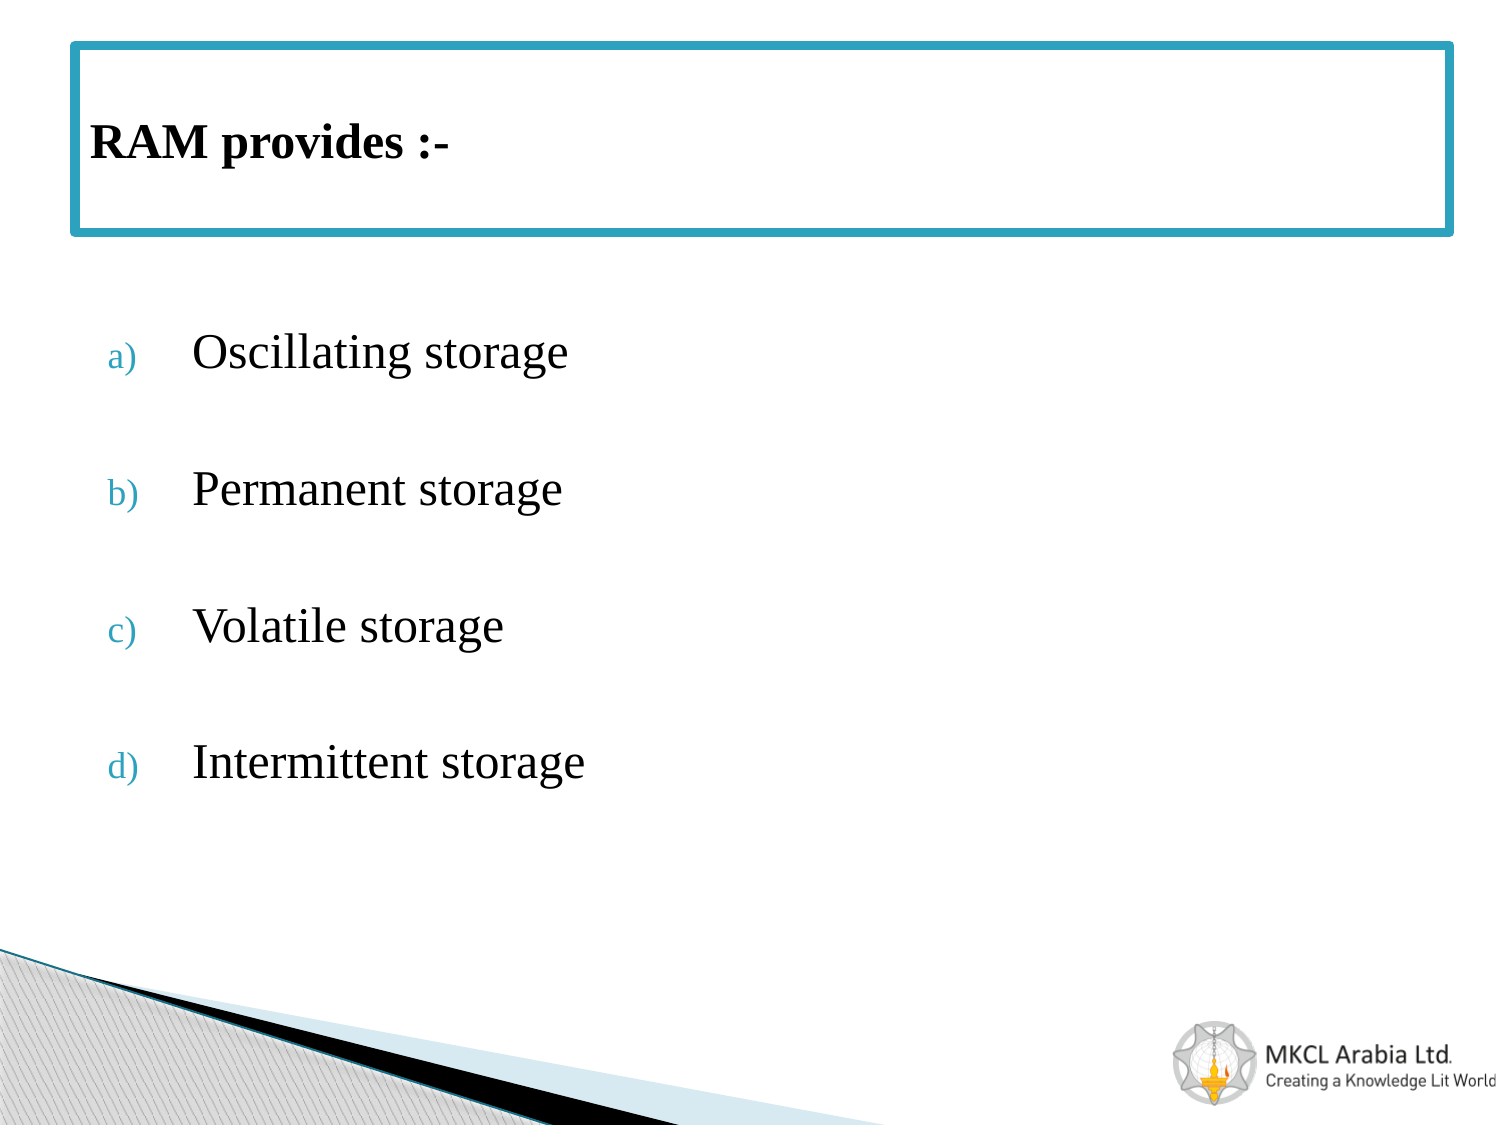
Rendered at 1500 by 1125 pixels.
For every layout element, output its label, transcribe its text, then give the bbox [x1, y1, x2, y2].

picture [1172, 1021, 1496, 1106]
title RAM provides :- [70, 41, 1454, 237]
list Oscillating storage Permanent storage Volatile storage Intermittent storage [75, 243, 1425, 986]
